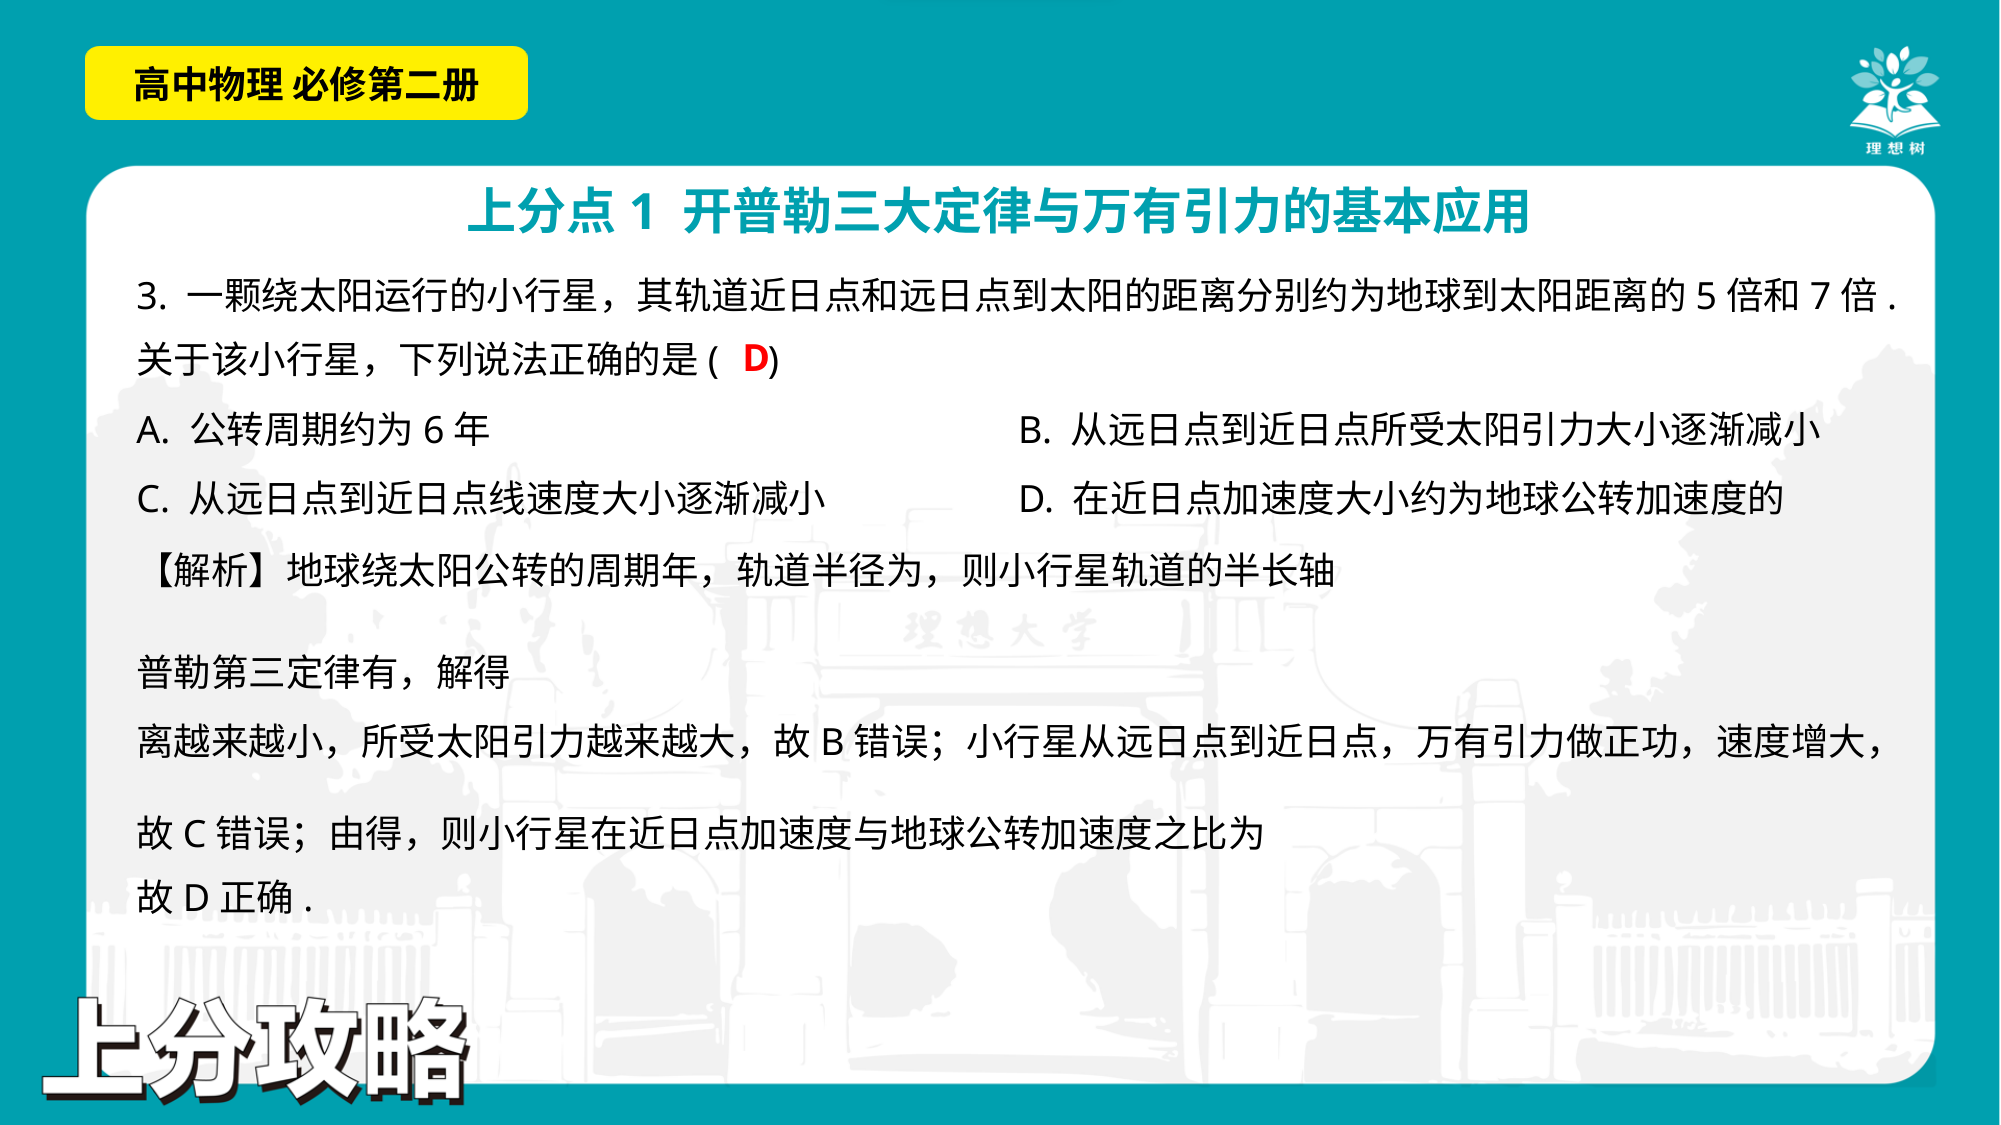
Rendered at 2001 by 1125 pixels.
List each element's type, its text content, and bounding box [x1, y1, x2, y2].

picture [0, 0, 2000, 1125]
text_box 3. 一颗绕太阳运行的小行星，其轨道近日点和远日点到太阳的距离分别约为地球到太阳距离的5倍和7倍. 关于该小行星，下列说法正确的是( ) [136, 247, 1865, 375]
text_box D [729, 314, 784, 373]
